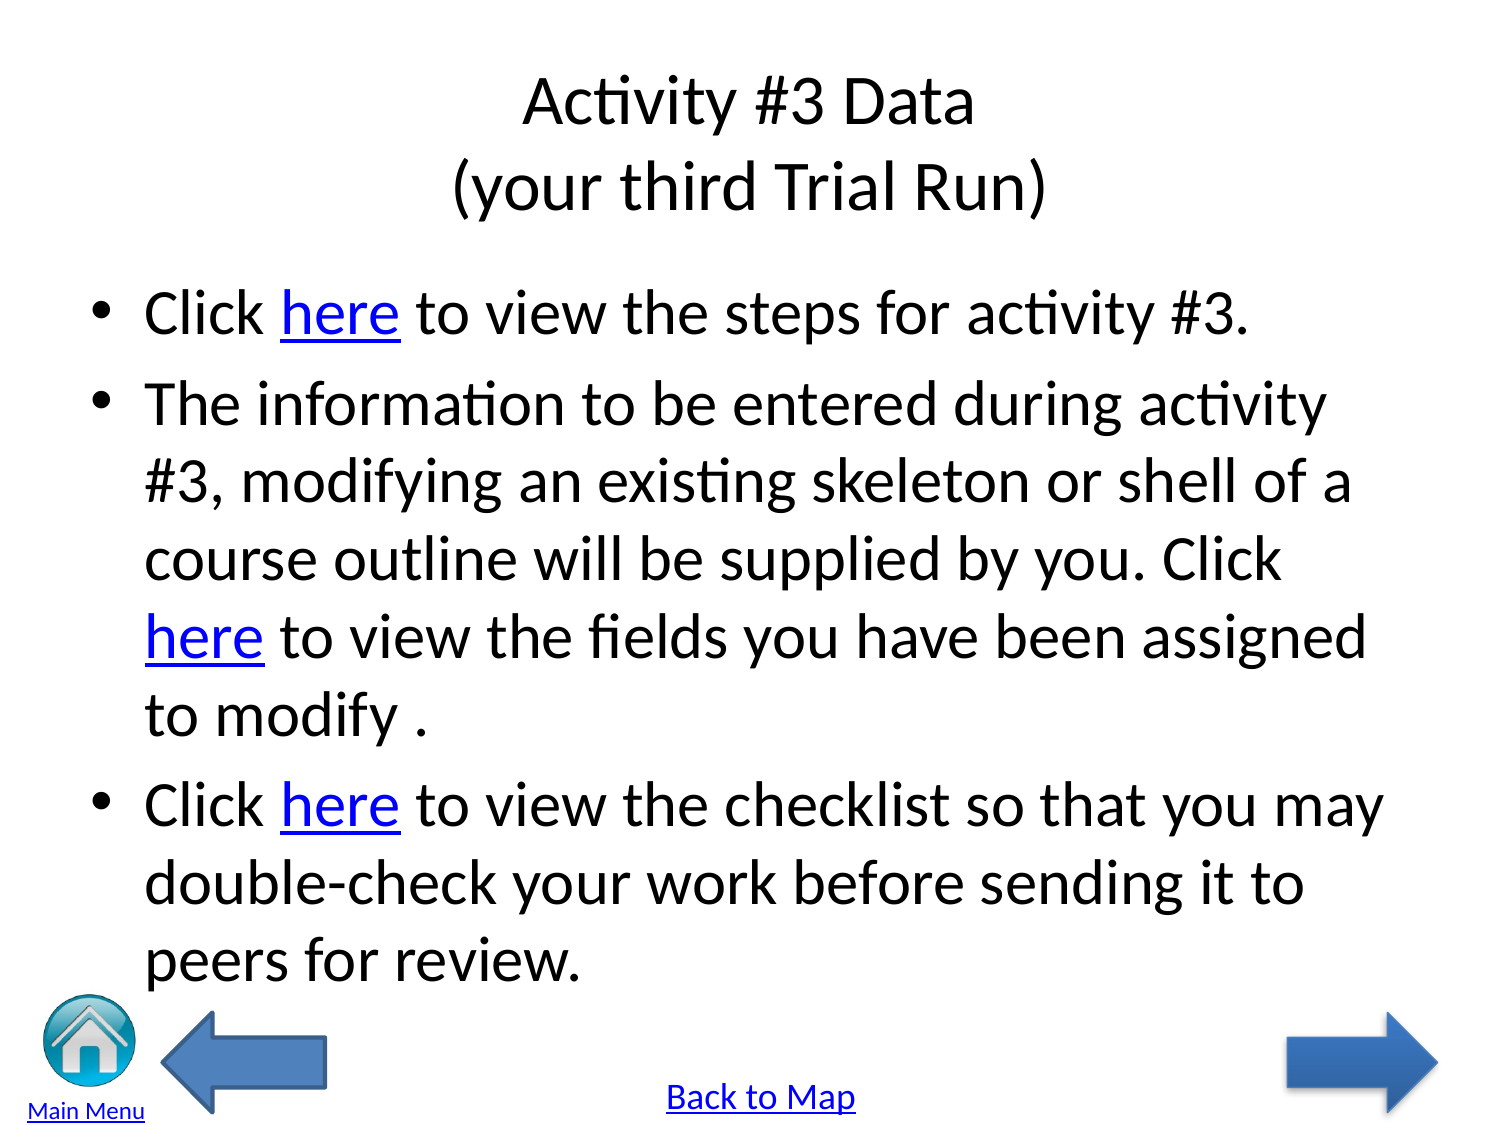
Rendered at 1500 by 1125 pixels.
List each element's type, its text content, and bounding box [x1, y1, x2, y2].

text_box Back to Map [651, 1064, 871, 1125]
list Click here to view the steps for activity #3. The information to be entered during activity #3, modifying an existing skeleton or shell of a course outline will be supplied by you. Click here to view the fields you have been assigned to modify . Click here to view the checklist so that you may double-check your work before sending it to peers for review. [75, 262, 1425, 1005]
picture [37, 987, 141, 1091]
title Activity #3 Data (your third Trial Run) [75, 45, 1425, 233]
